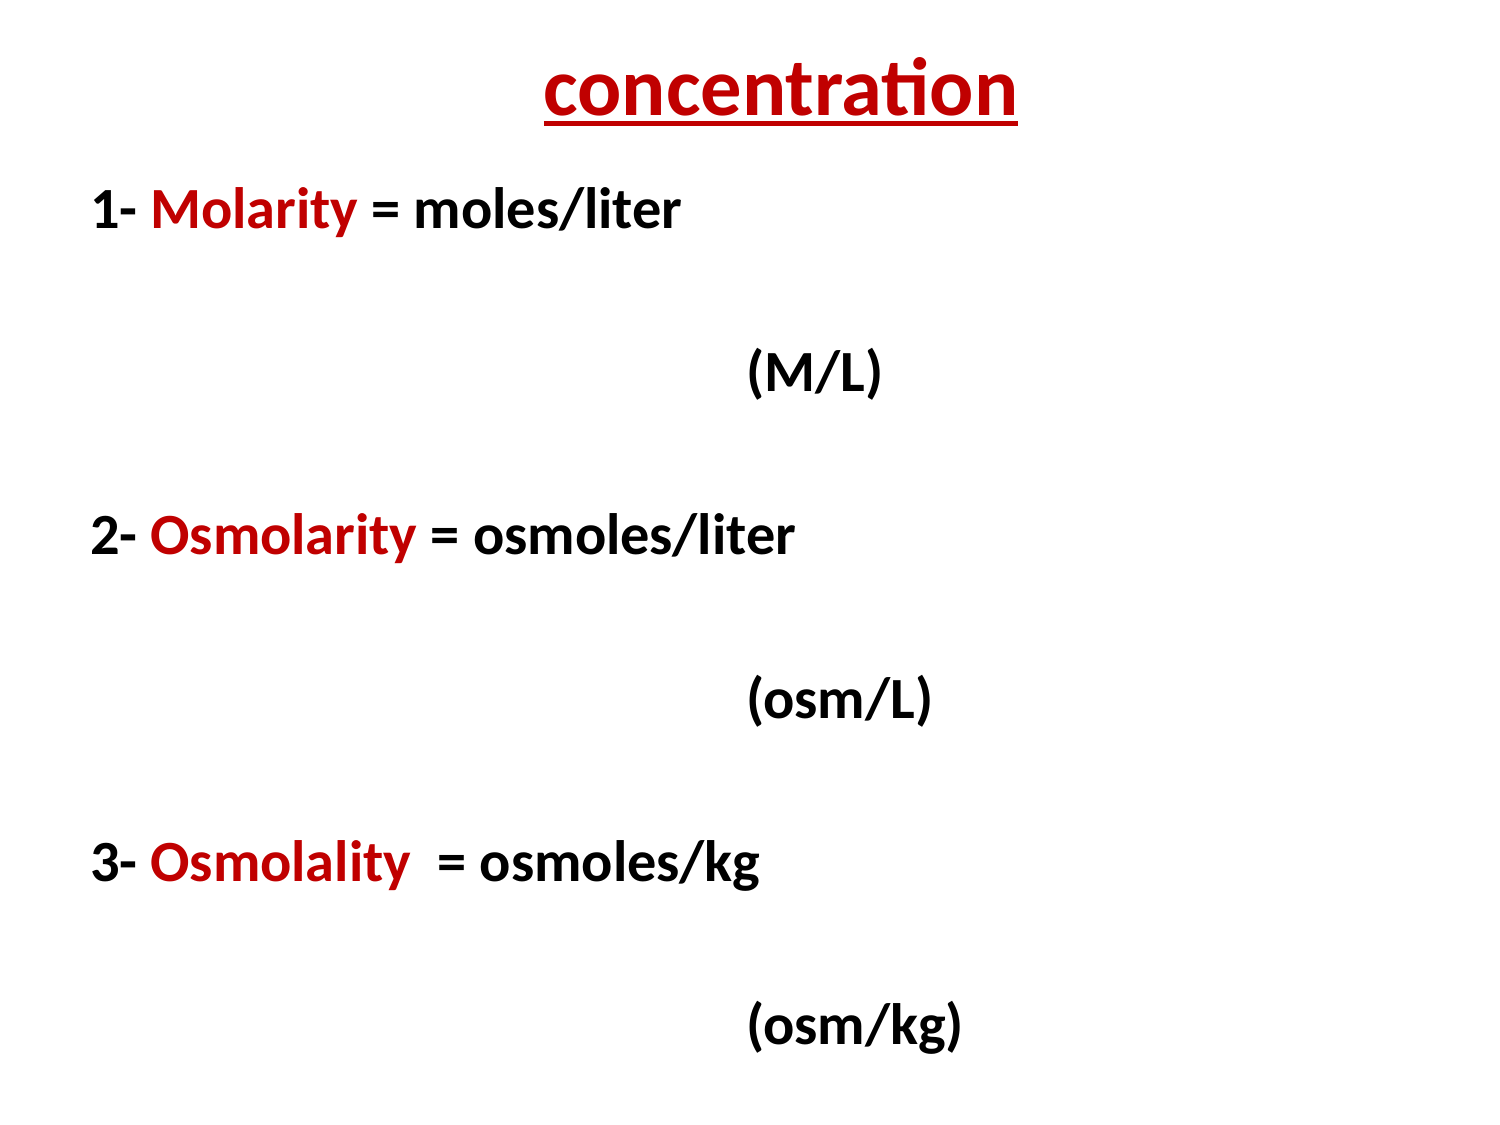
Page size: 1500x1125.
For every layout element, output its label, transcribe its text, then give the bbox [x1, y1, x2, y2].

title concentration [62, 24, 1500, 141]
list 1- Molarity = moles/liter (M/L) 2- Osmolarity = osmoles/liter (osm/L) 3- Osmolality = osmoles/kg (osm/kg) [75, 162, 1500, 888]
